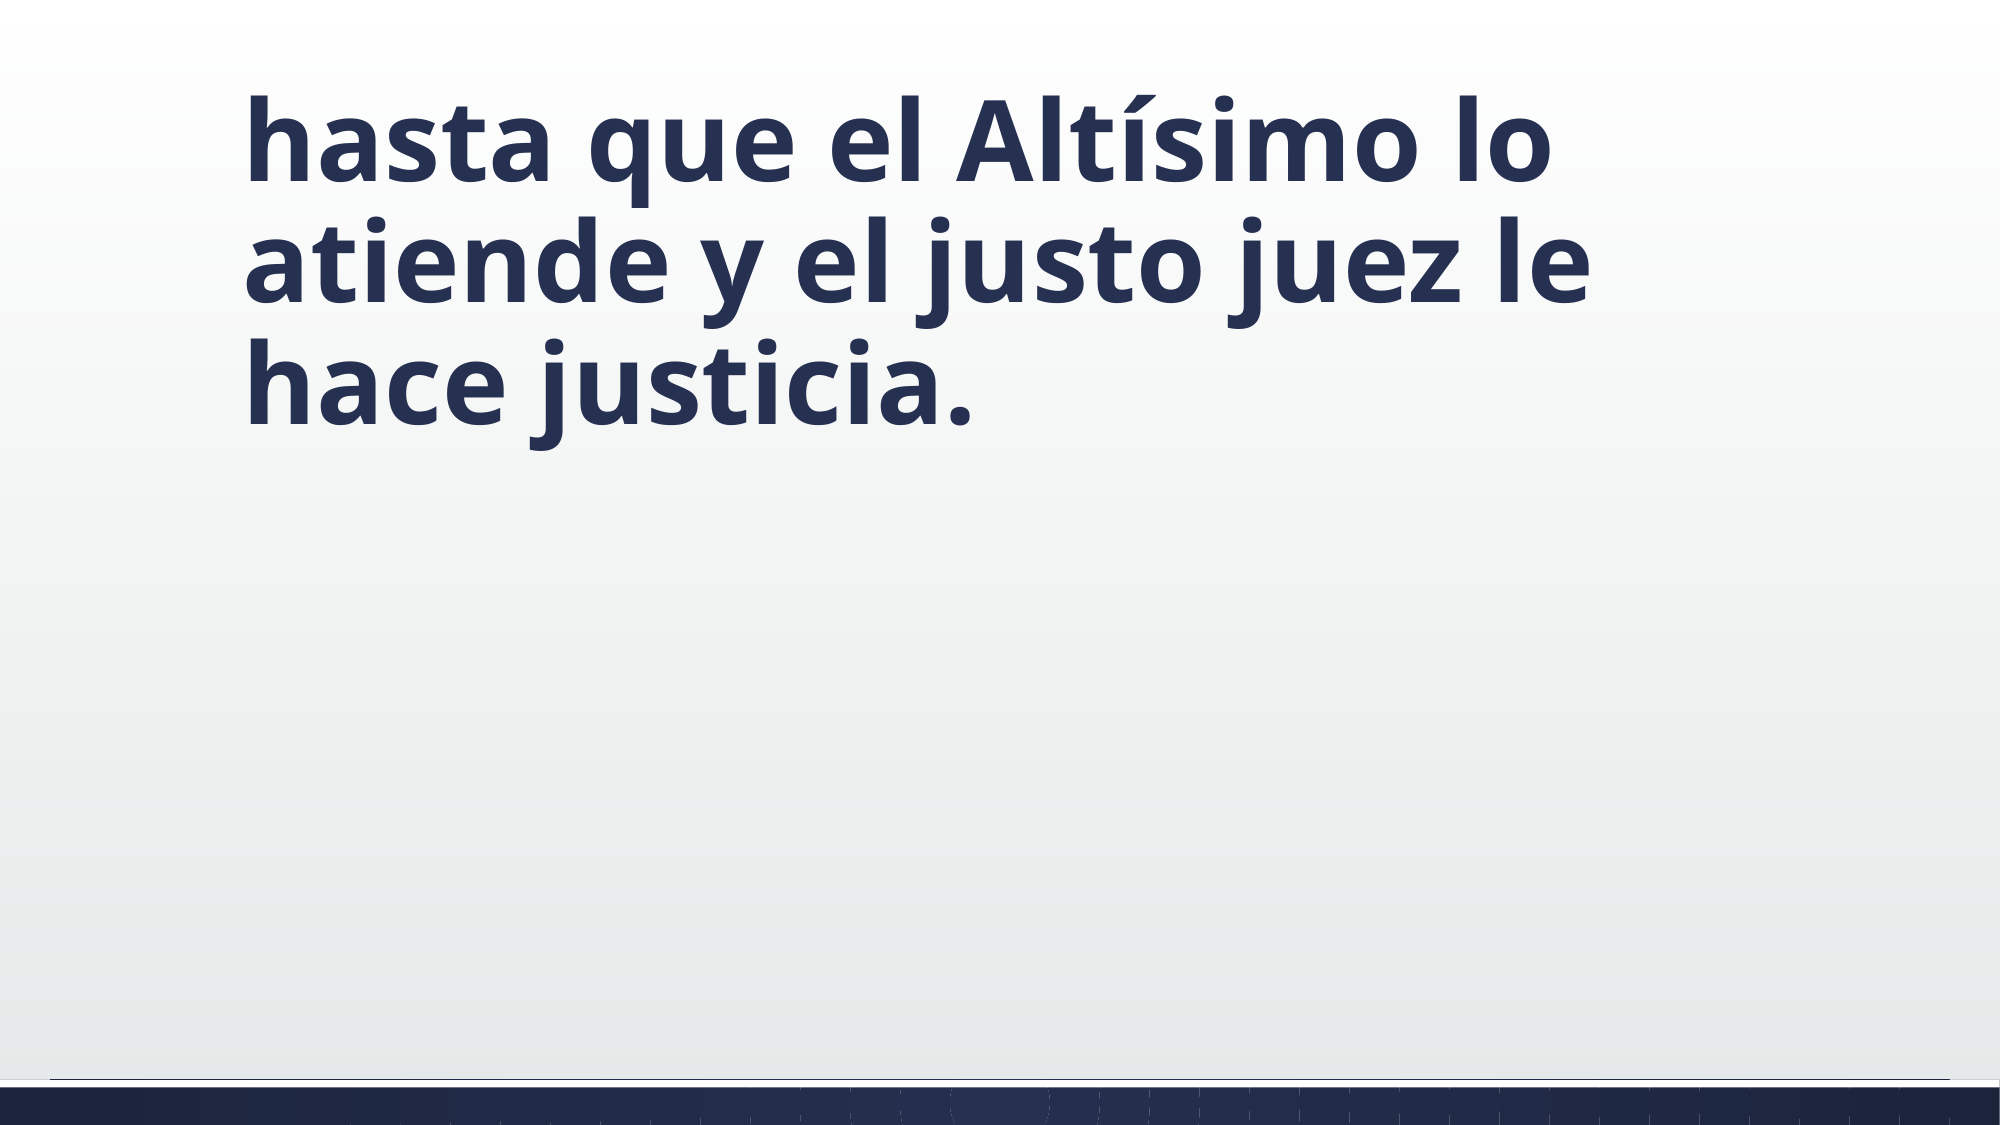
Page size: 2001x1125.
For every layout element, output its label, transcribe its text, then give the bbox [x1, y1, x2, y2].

list hasta que el Altísimo lo atiende y el justo juez le hace justicia. [219, 76, 1780, 990]
